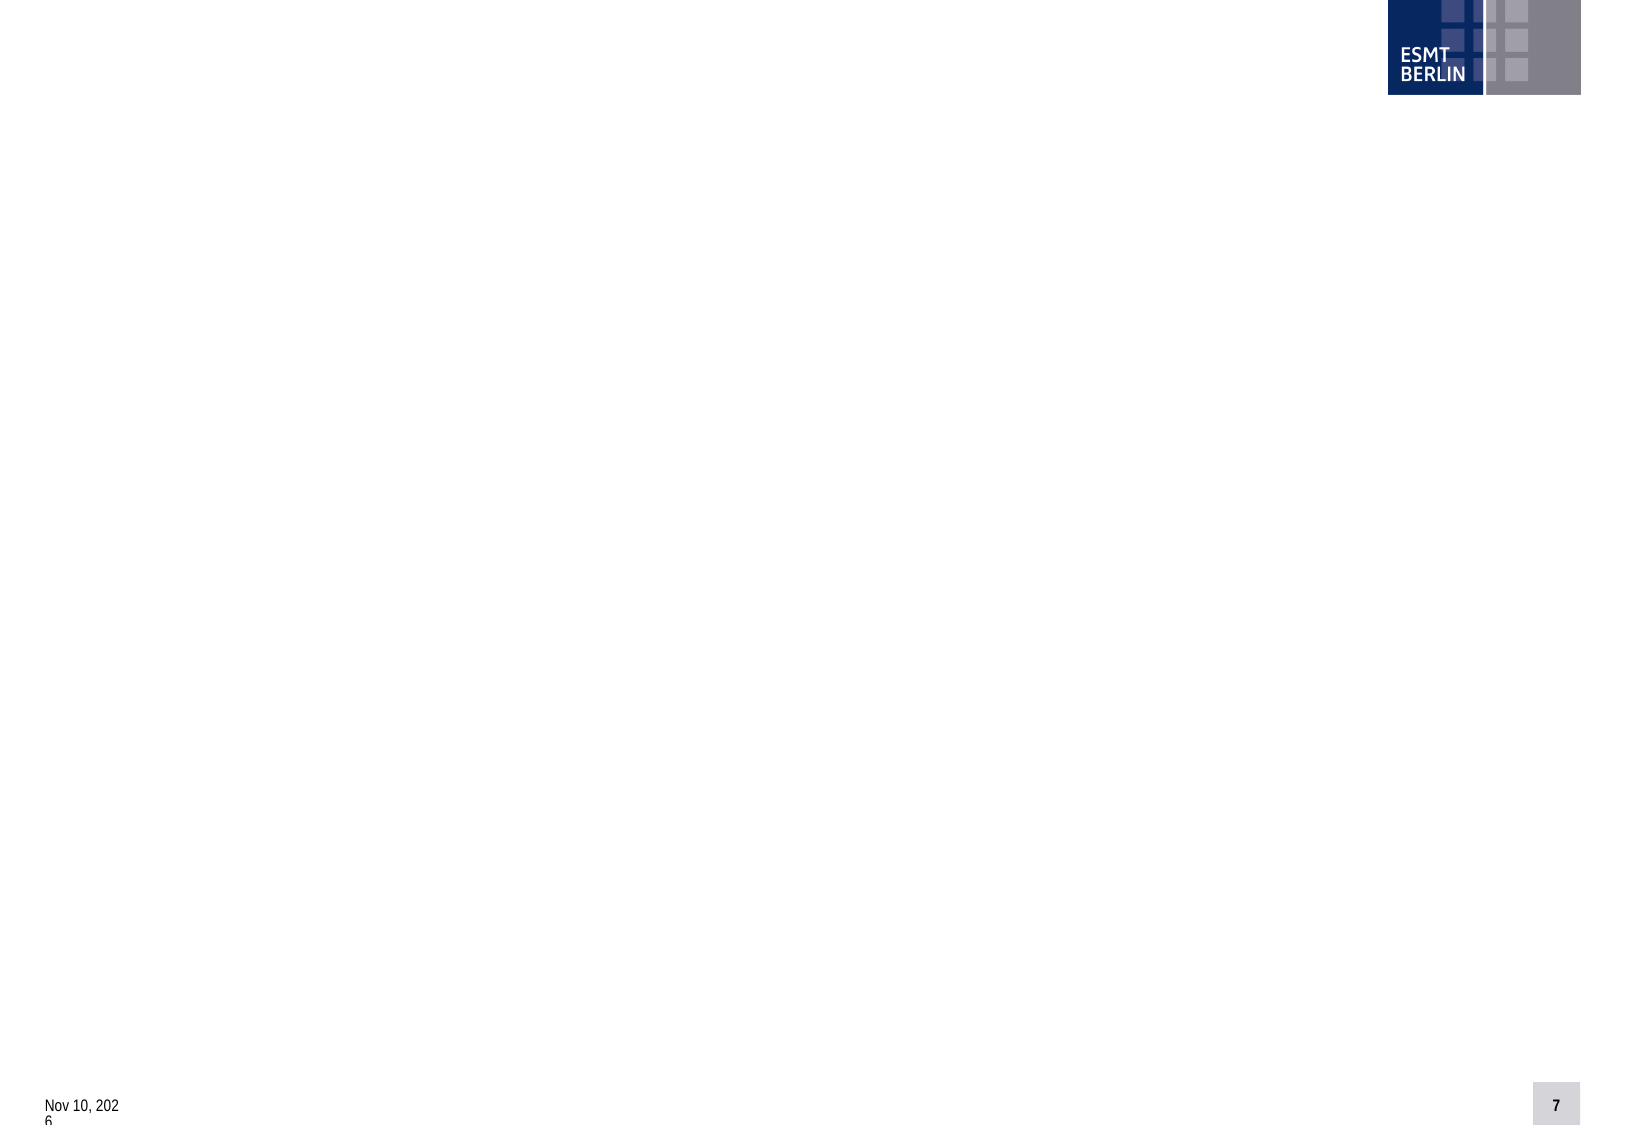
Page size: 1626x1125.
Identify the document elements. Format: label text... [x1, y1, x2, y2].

slide_number 6 [1533, 1094, 1581, 1115]
picture [1388, 0, 1581, 95]
slide_number 26-Oct-16 [44, 1094, 127, 1115]
